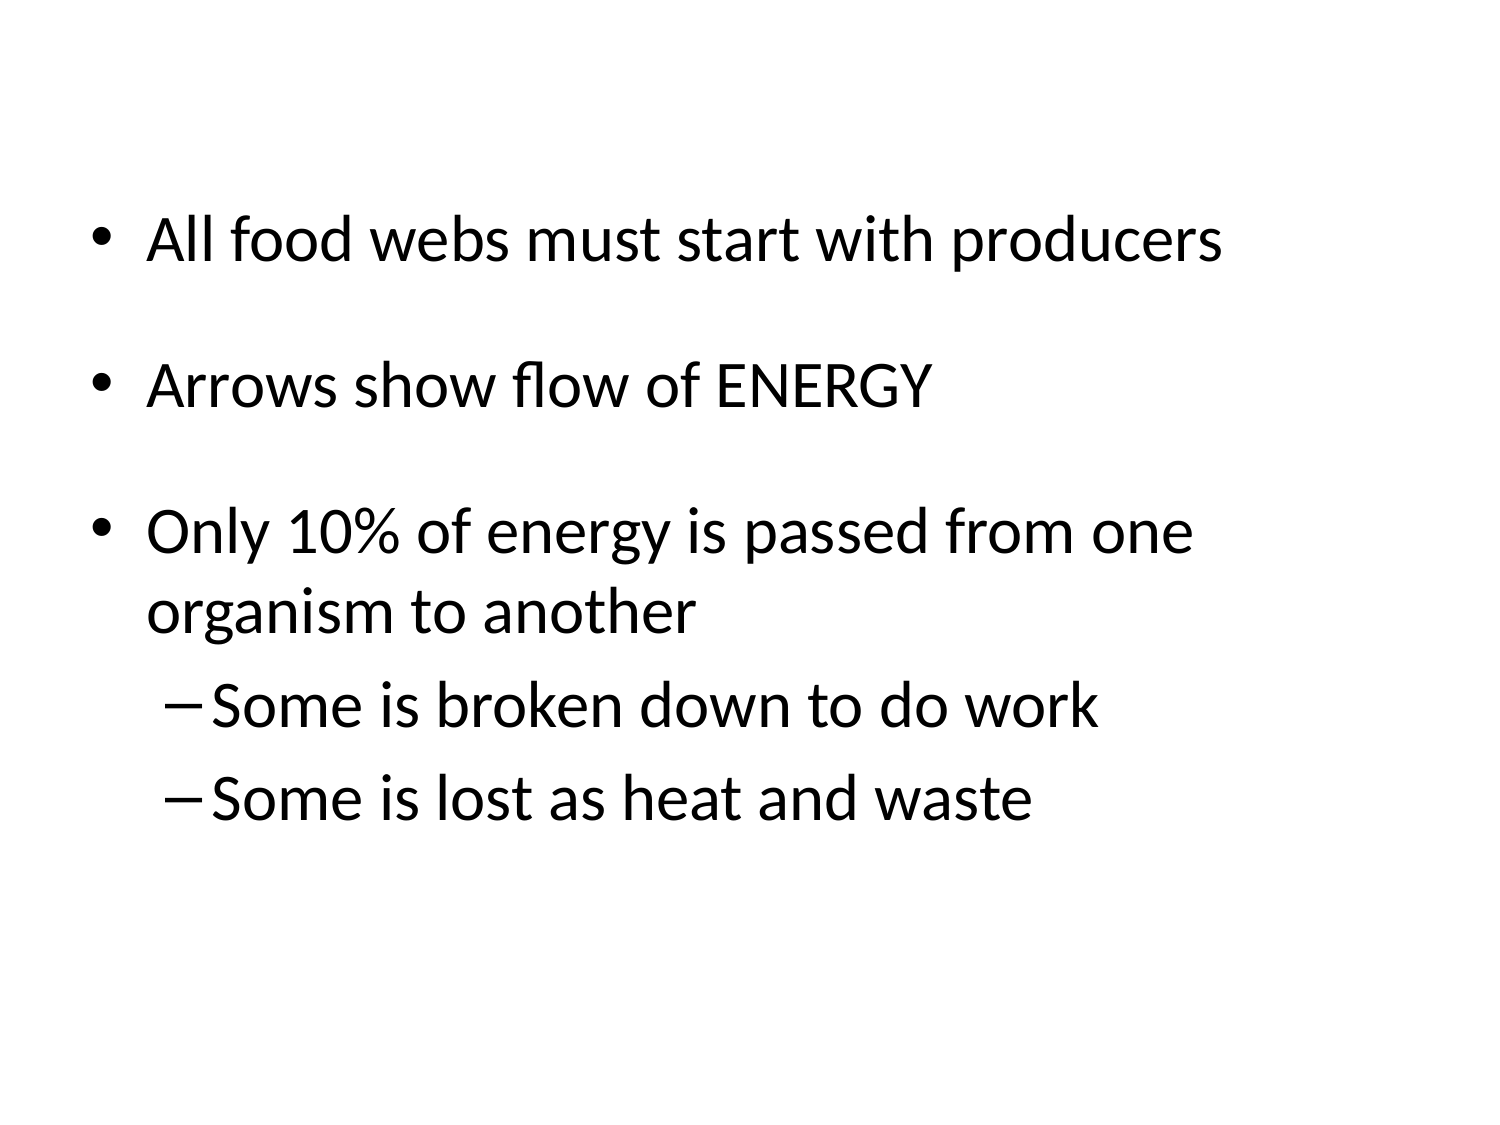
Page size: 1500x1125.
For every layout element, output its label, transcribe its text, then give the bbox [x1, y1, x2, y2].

list All food webs must start with producers Arrows show flow of ENERGY Only 10% of energy is passed from one organism to another Some is broken down to do work Some is lost as heat and waste [75, 187, 1425, 1005]
